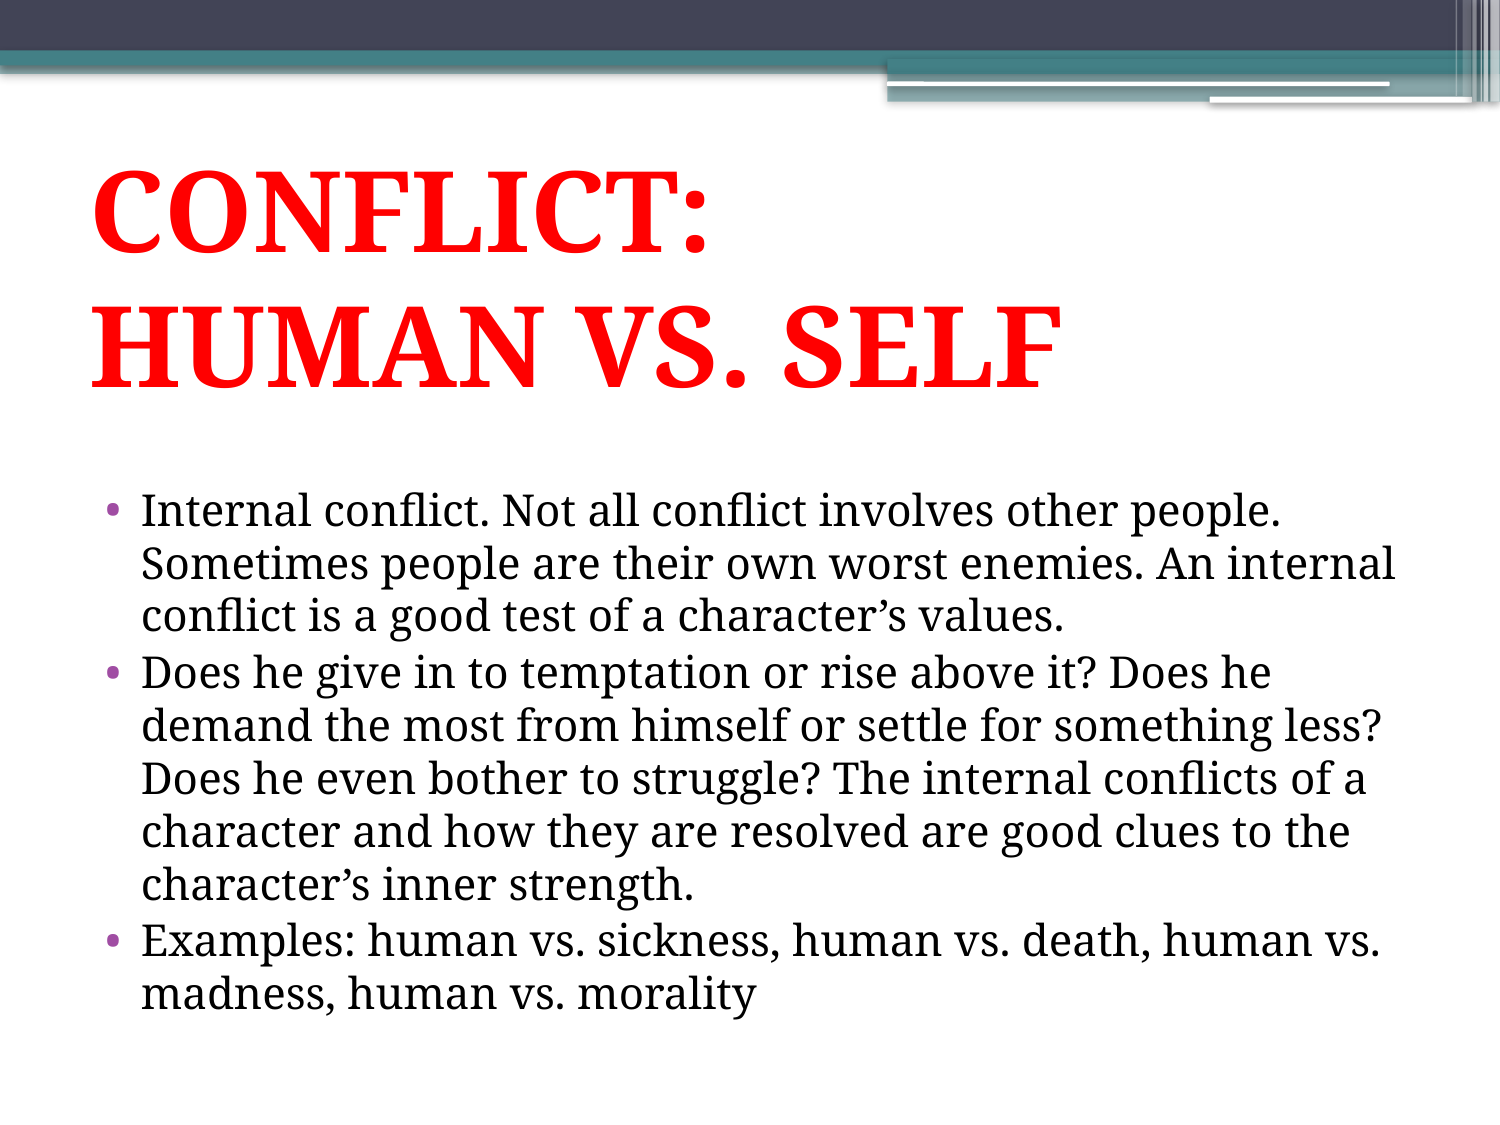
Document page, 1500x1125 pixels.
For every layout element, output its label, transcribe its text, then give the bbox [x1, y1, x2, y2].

title CONFLICT: HUMAN VS. SELF [75, 187, 1425, 363]
list Internal conflict. Not all conflict involves other people. Sometimes people are their own worst enemies. An internal conflict is a good test of a character’s values. Does he give in to temptation or rise above it? Does he demand the most from himself or settle for something less? Does he even bother to struggle? The internal conflicts of a character and how they are resolved are good clues to the character’s inner strength. Examples: human vs. sickness, human vs. death, human vs. madness, human vs. morality [75, 474, 1425, 1031]
